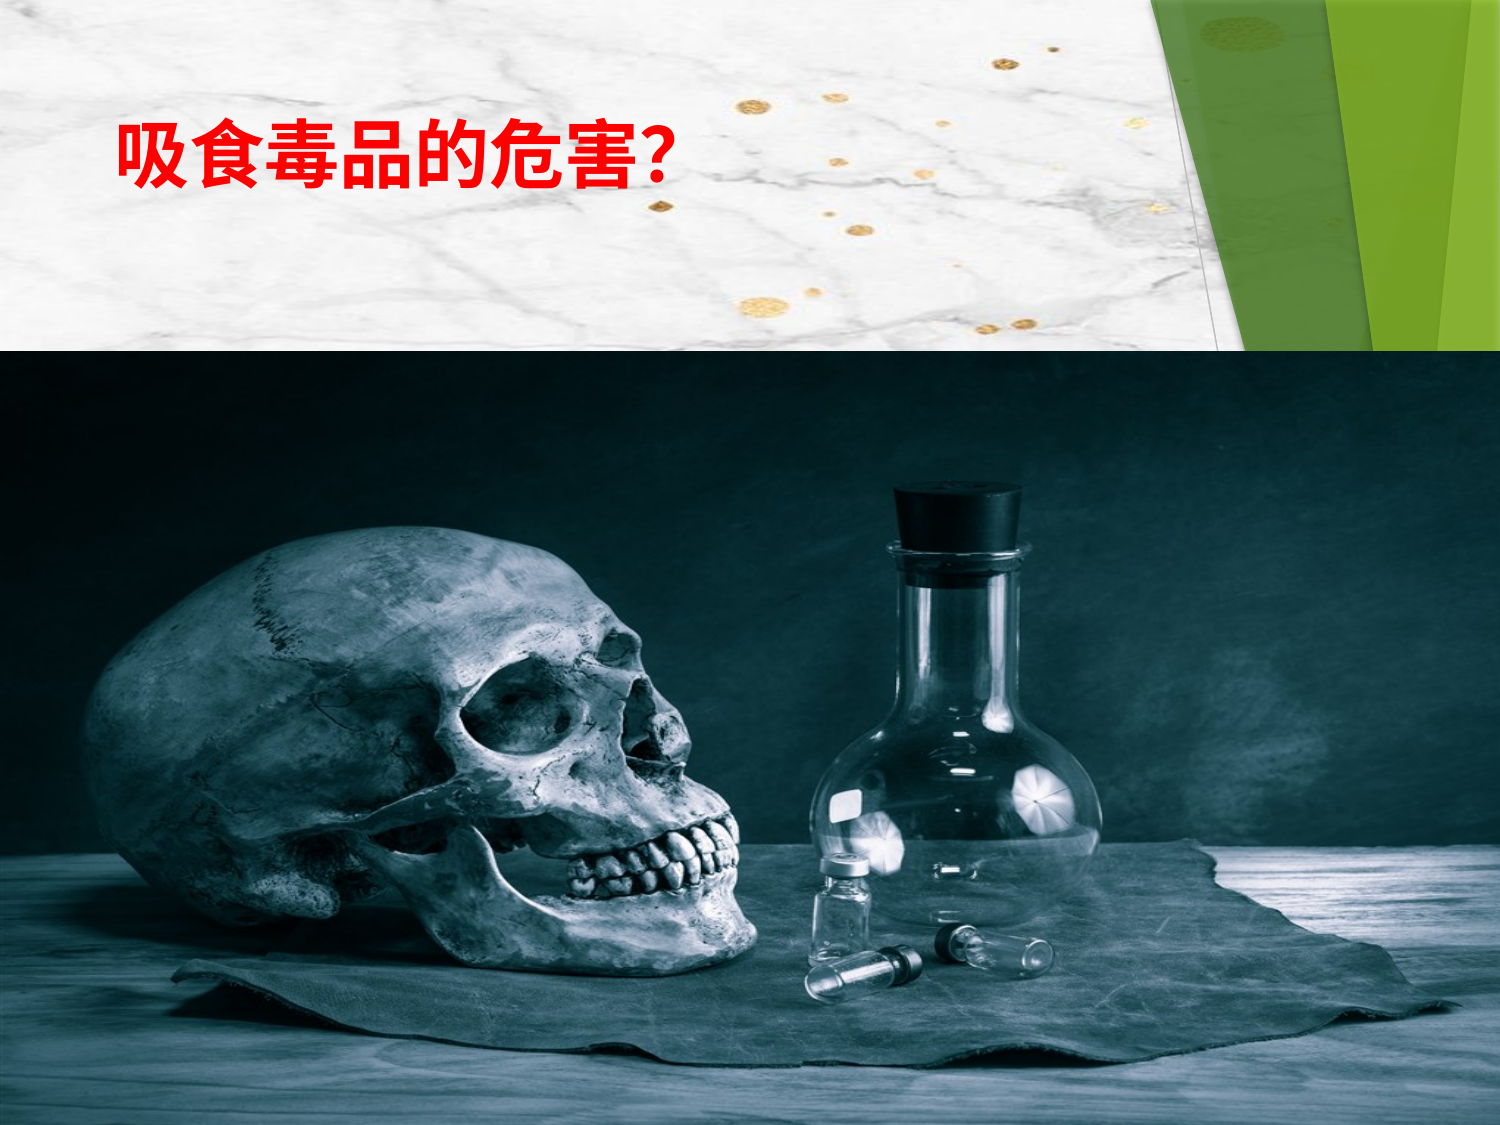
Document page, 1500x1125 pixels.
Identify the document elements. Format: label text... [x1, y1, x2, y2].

title 吸食毒品的危害？ [99, 99, 1142, 317]
picture [0, 0, 1500, 1125]
